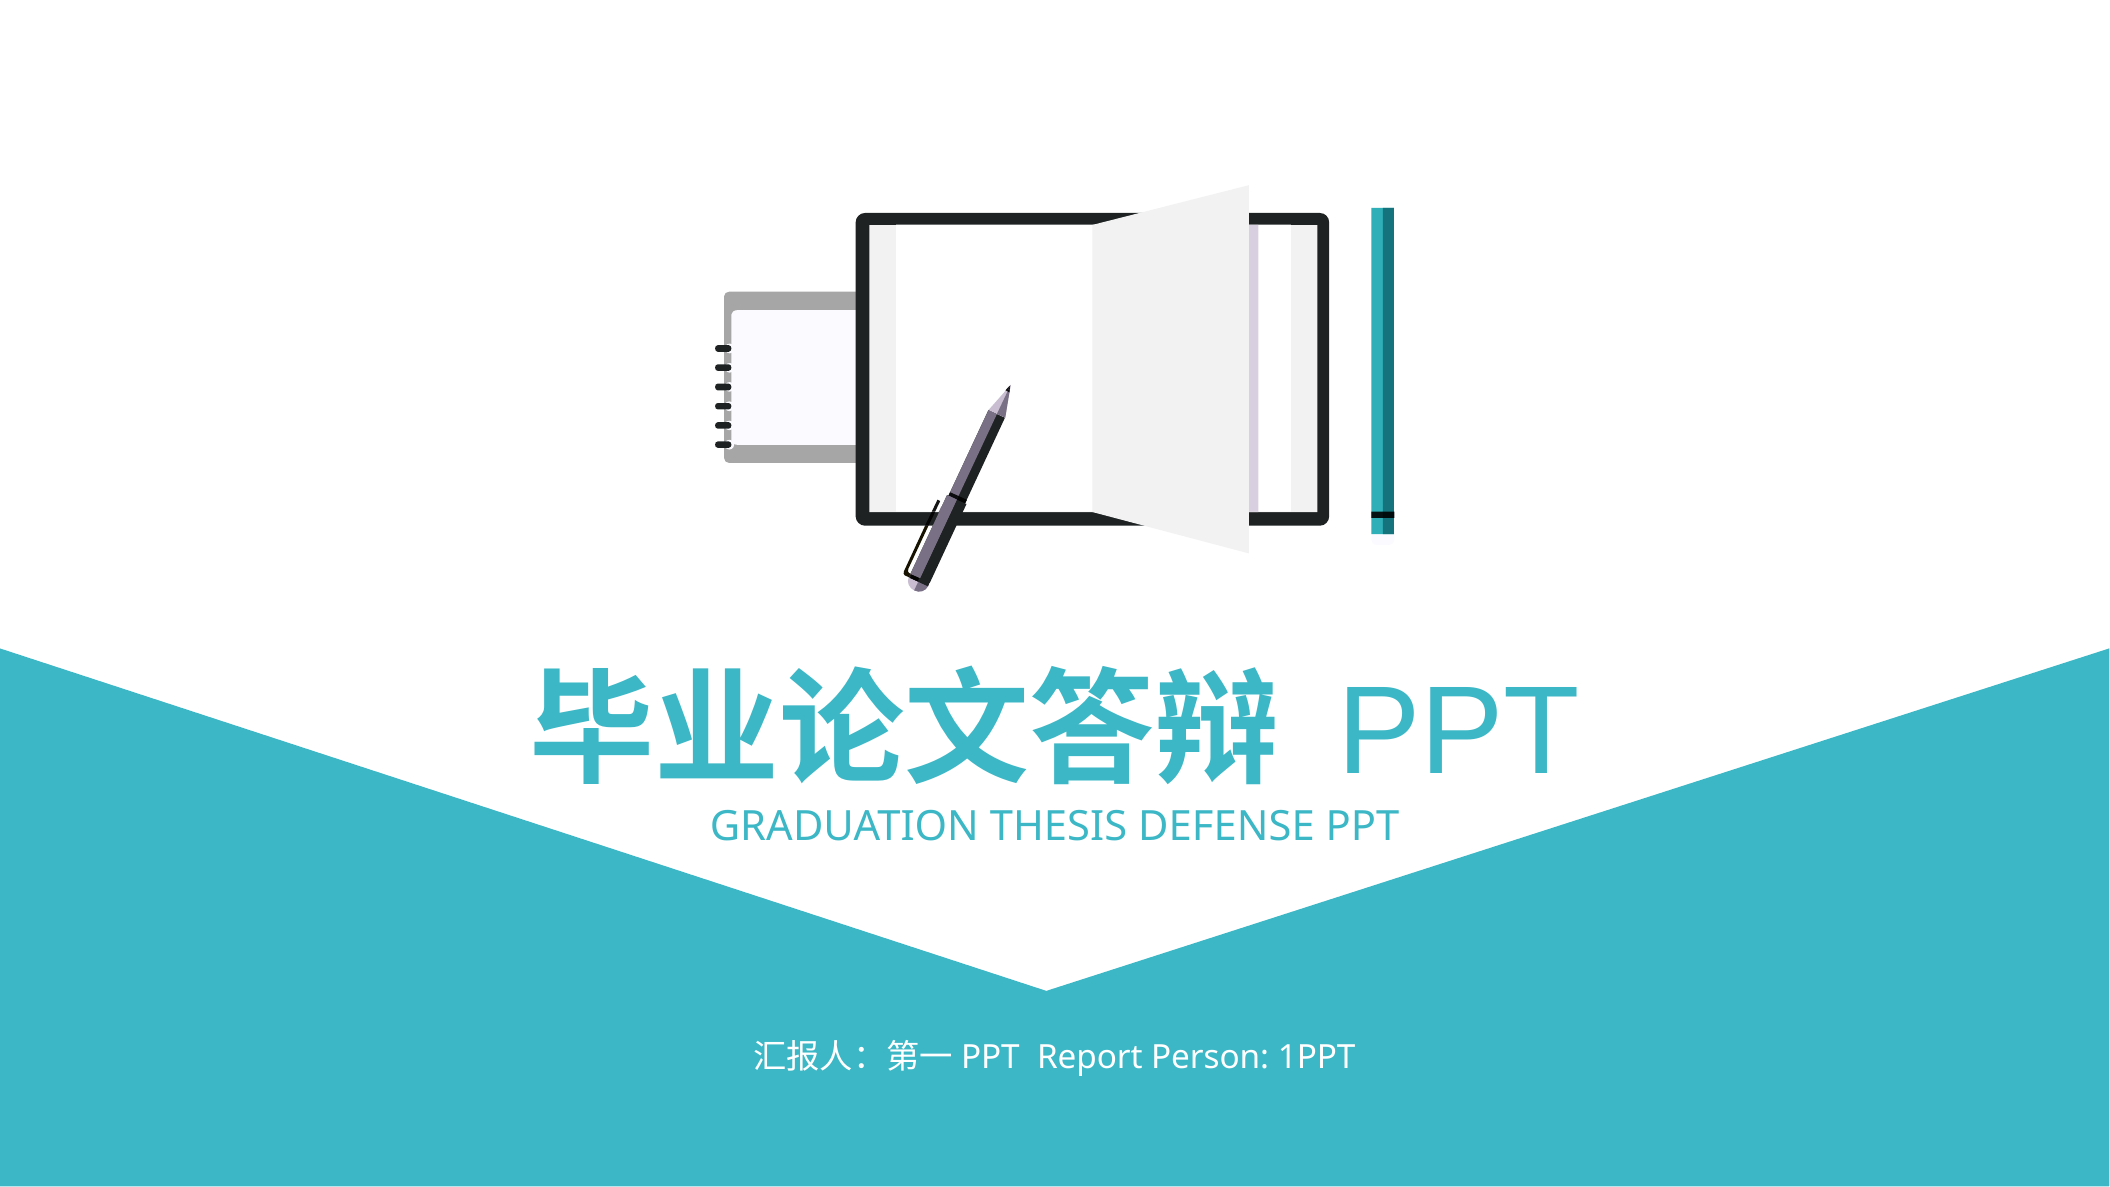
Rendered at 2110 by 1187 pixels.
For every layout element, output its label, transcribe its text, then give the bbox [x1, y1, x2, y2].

text_box 毕业论文答辩 PPT [500, 648, 1610, 799]
text_box GRADUATION THESIS DEFENSE PPT [636, 798, 1473, 849]
text_box 汇报人：第一PPT Report Person: 1PPT [609, 1035, 1500, 1076]
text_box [715, 185, 1395, 594]
text_box [0, 648, 2110, 1187]
